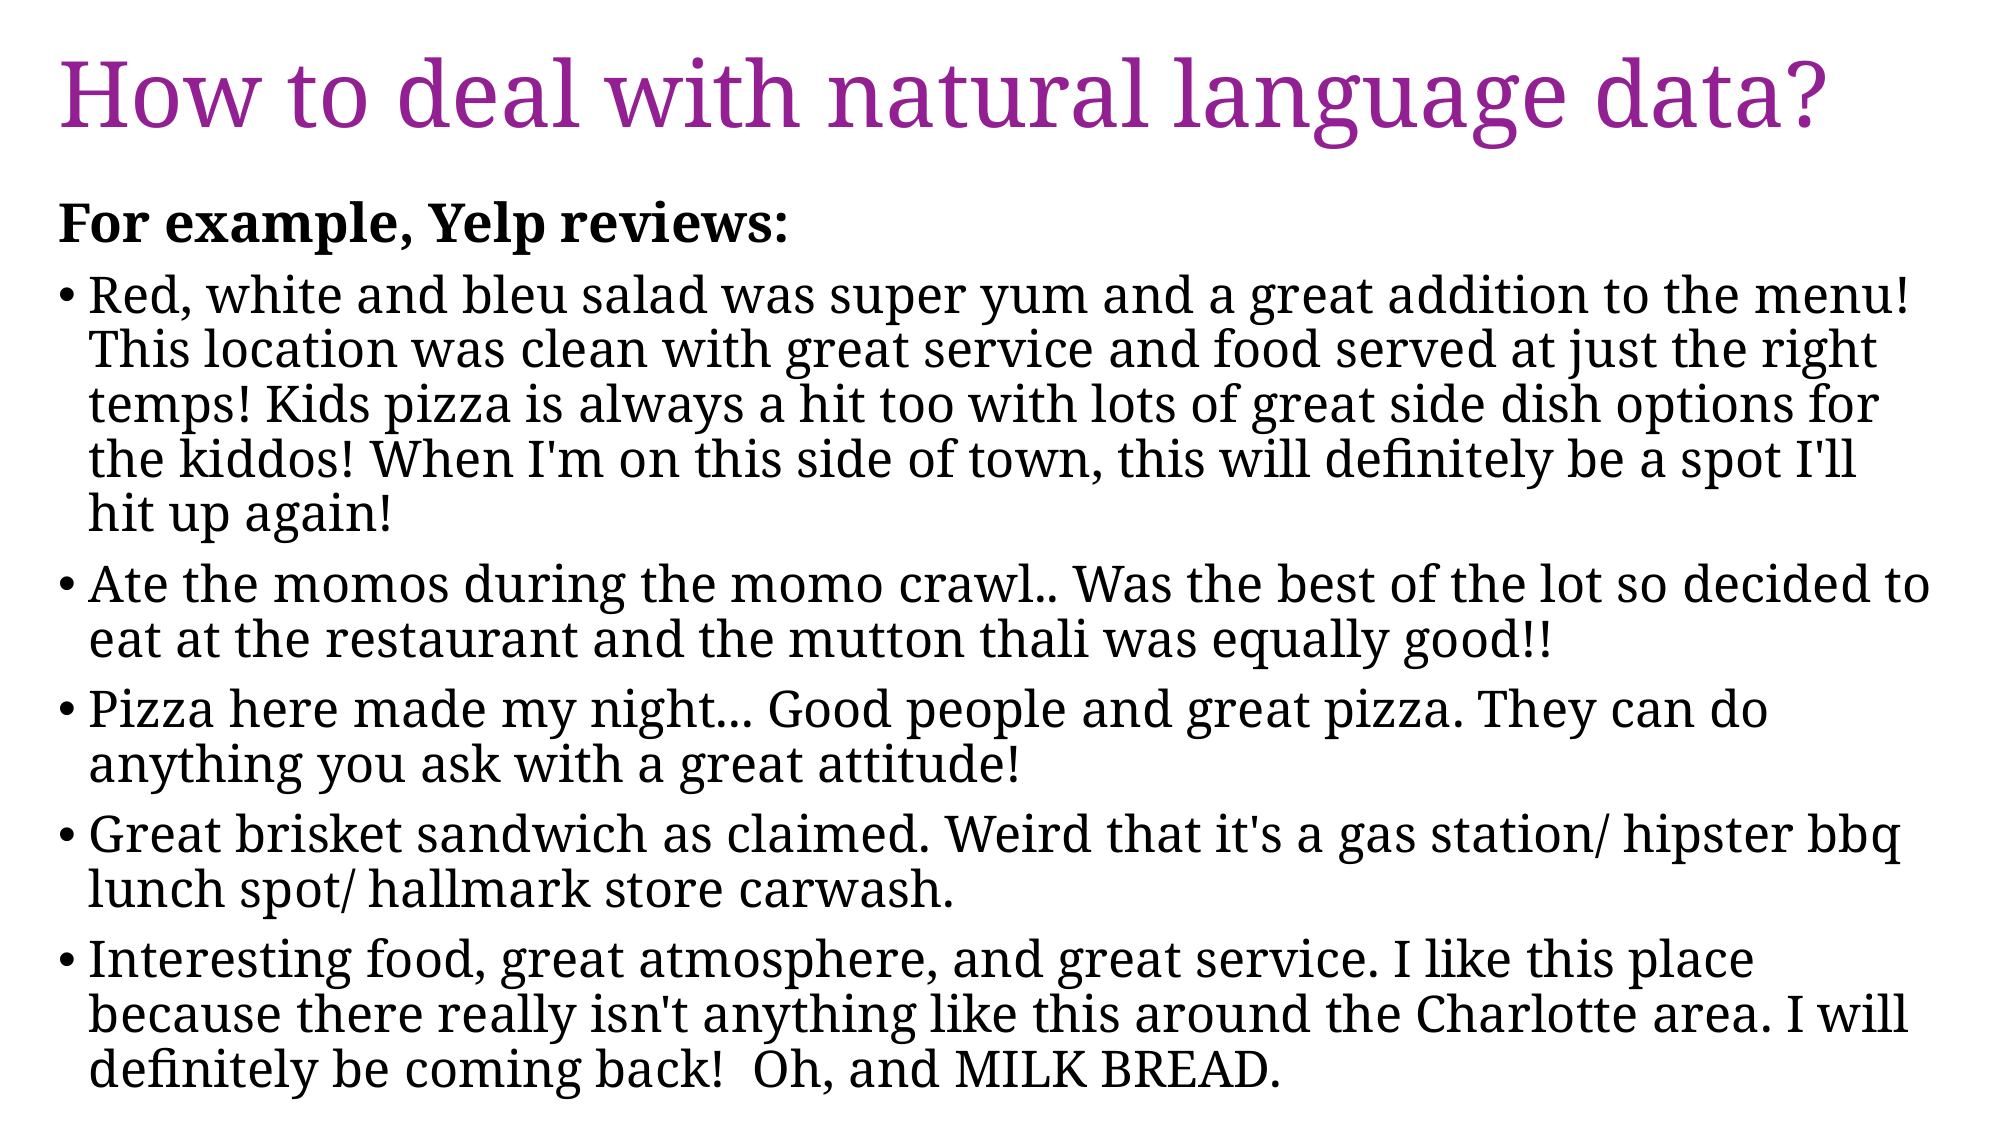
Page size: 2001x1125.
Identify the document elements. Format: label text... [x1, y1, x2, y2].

list For example, Yelp reviews: Red, white and bleu salad was super yum and a great addition to the menu! This location was clean with great service and food served at just the right temps! Kids pizza is always a hit too with lots of great side dish options for the kiddos! When I'm on this side of town, this will definitely be a spot I'll hit up again! Ate the momos during the momo crawl.. Was the best of the lot so decided to eat at the restaurant and the mutton thali was equally good!! Pizza here made my night... Good people and great pizza. They can do anything you ask with a great attitude! Great brisket sandwich as claimed. Weird that it's a gas station/ hipster bbq lunch spot/ hallmark store carwash. Interesting food, great atmosphere, and great service. I like this place because there really isn't anything like this around the Charlotte area. I will definitely be coming back! Oh, and MILK BREAD. [43, 188, 1953, 1106]
title How to deal with natural language data? [43, 25, 1953, 171]
